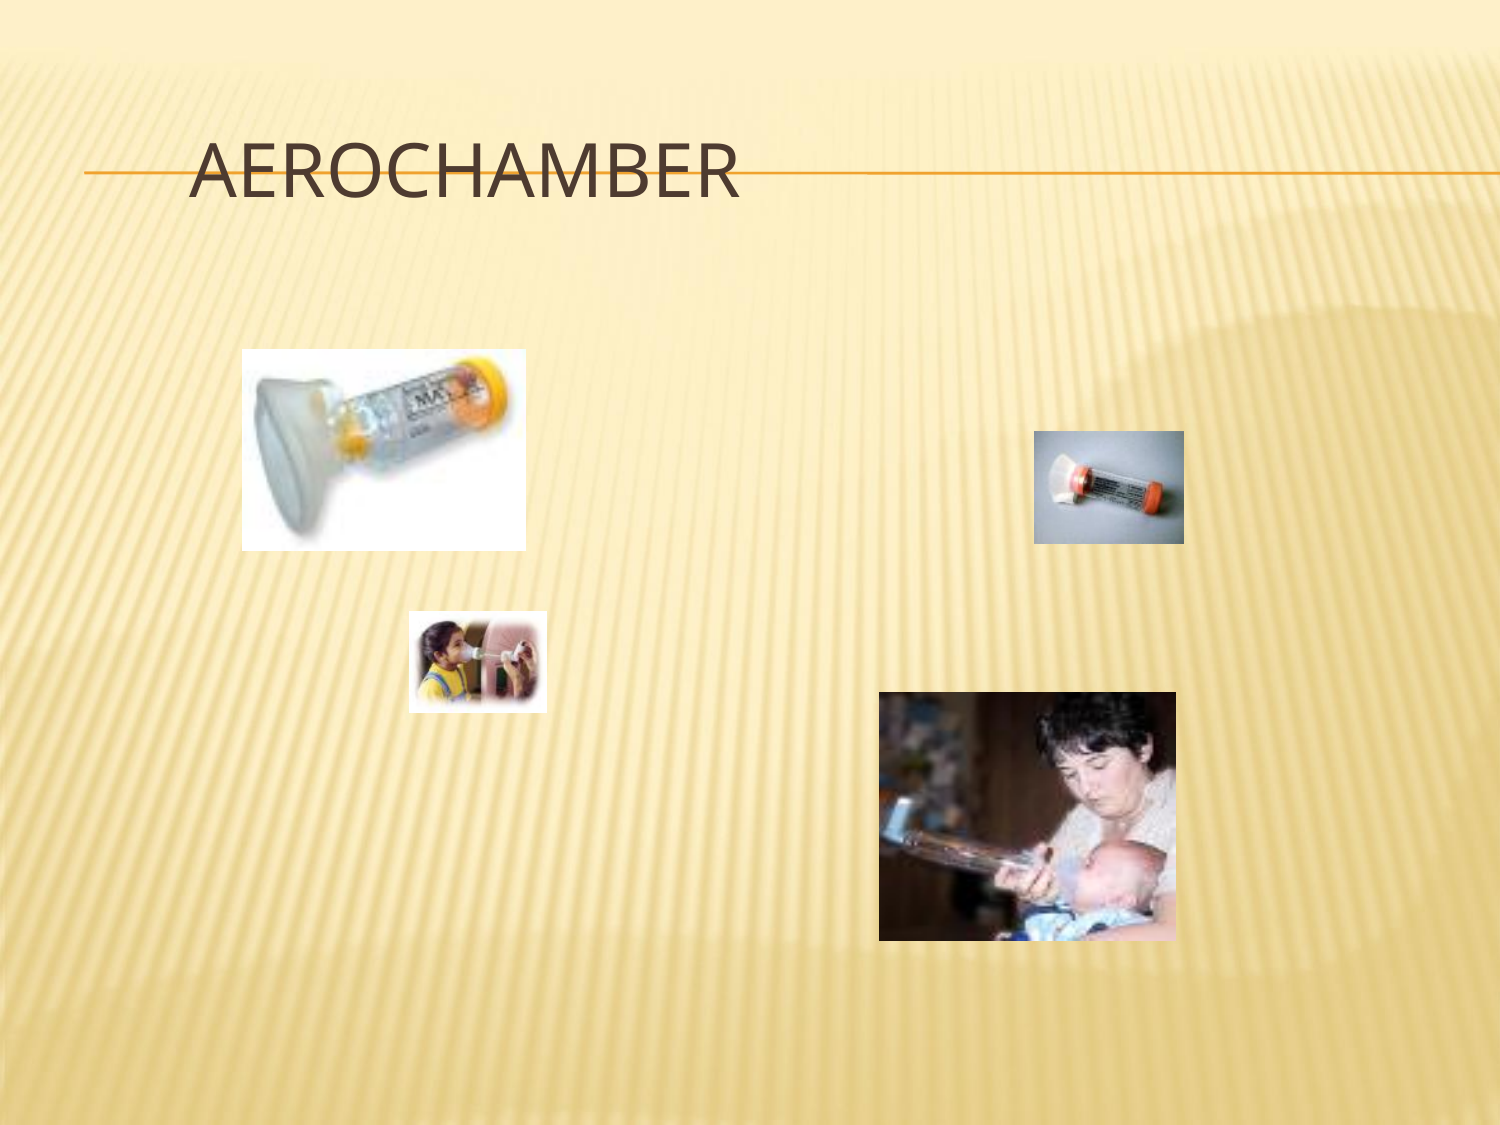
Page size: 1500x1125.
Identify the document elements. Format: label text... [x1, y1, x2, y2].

title Aerochamber [174, 50, 1413, 285]
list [409, 611, 547, 714]
picture [0, 0, 1500, 1125]
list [879, 692, 1176, 941]
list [1034, 431, 1185, 544]
